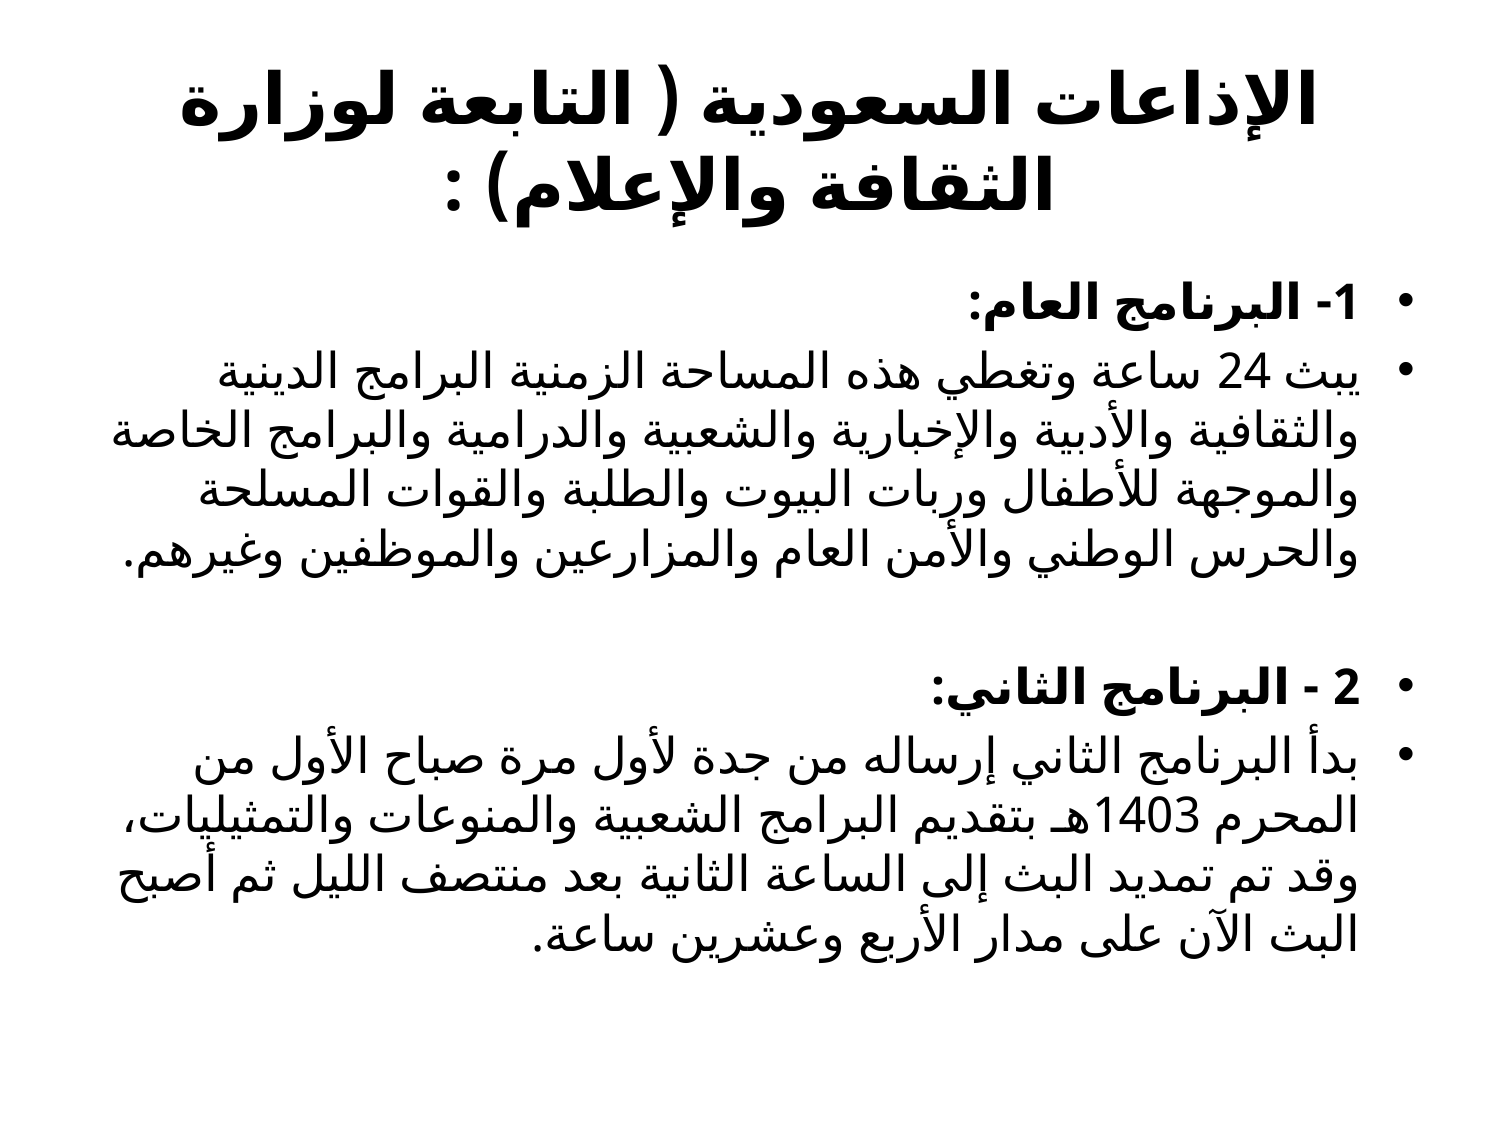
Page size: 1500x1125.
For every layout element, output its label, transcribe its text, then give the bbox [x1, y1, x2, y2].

title الإذاعات السعودية ( التابعة لوزارة الثقافة والإعلام) : [75, 45, 1425, 233]
list 1- البرنامج العام: يبث 24 ساعة وتغطي هذه المساحة الزمنية البرامج الدينية والثقافية والأدبية والإخبارية والشعبية والدرامية والبرامج الخاصة والموجهة للأطفال وربات البيوت والطلبة والقوات المسلحة والحرس الوطني والأمن العام والمزارعين والموظفين وغيرهم. 2 - البرنامج الثاني: بدأ البرنامج الثاني إرساله من جدة لأول مرة صباح الأول من المحرم 1403هـ بتقديم البرامج الشعبية والمنوعات والتمثيليات، وقد تم تمديد البث إلى الساعة الثانية بعد منتصف الليل ثم أصبح البث الآن على مدار الأربع وعشرين ساعة. [75, 262, 1425, 975]
